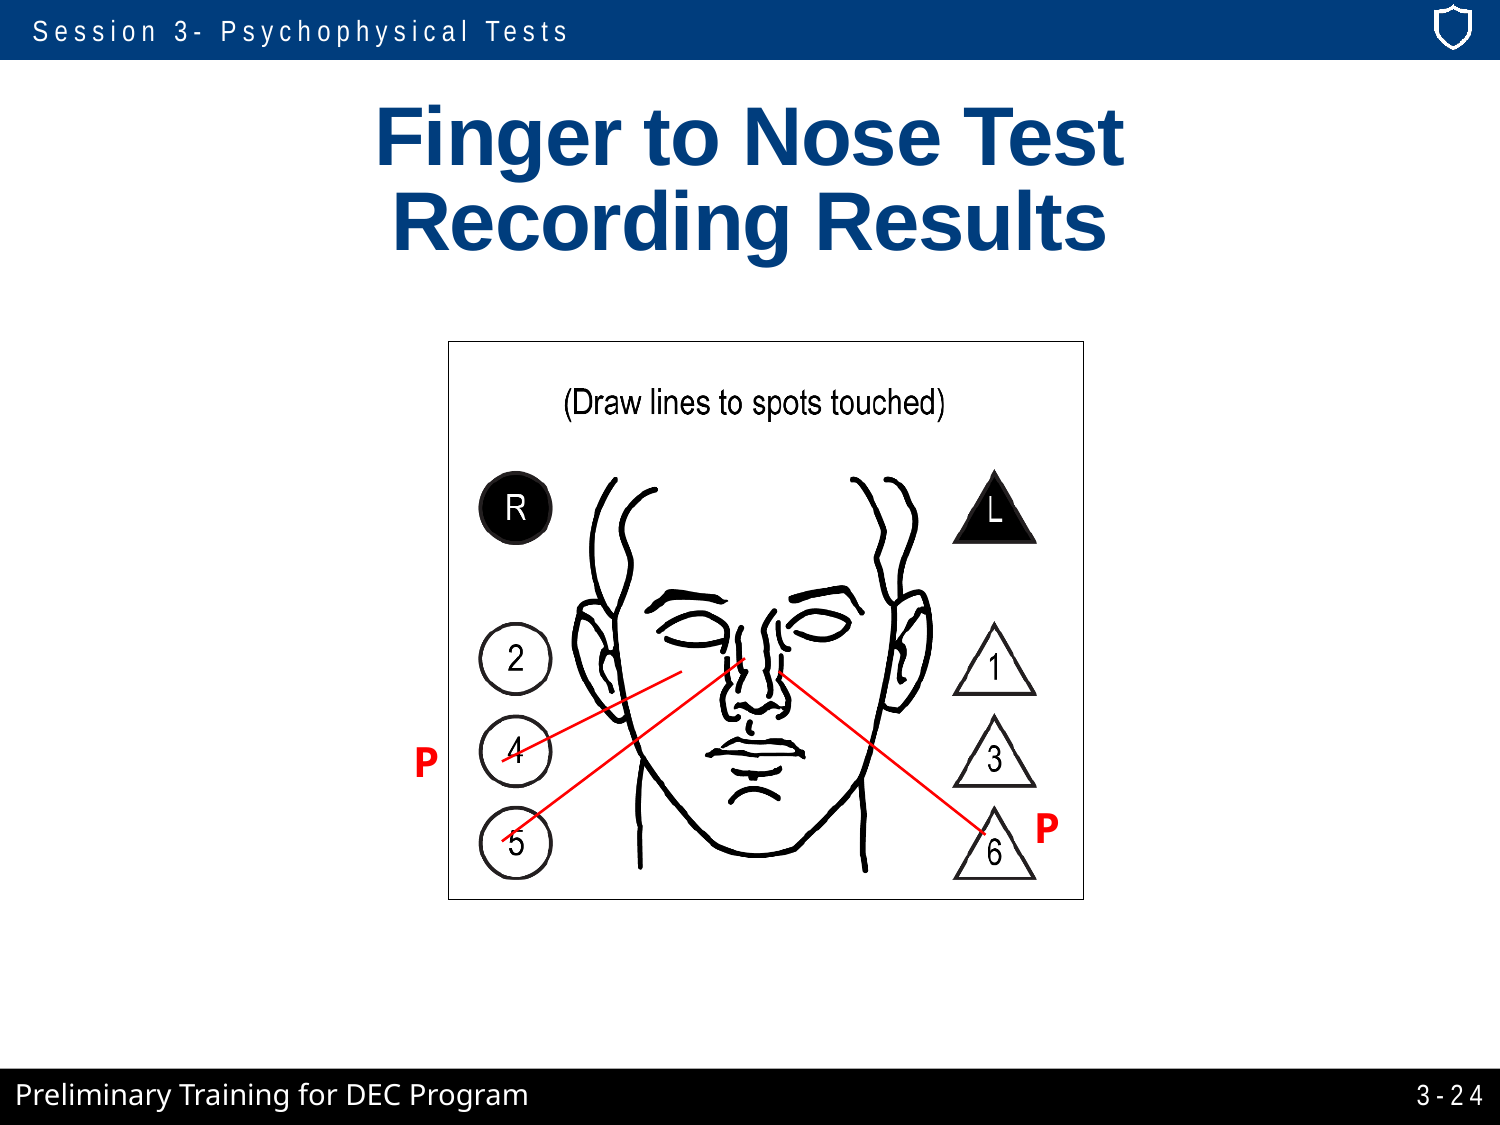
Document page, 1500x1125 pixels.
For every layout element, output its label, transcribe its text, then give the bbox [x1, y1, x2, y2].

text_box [778, 670, 986, 836]
picture [1434, 4, 1472, 50]
slide_number 3-24 [1218, 1063, 1499, 1124]
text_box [501, 657, 746, 842]
text_box P [398, 728, 445, 794]
picture [448, 340, 1085, 901]
text_box Finger to Nose Test Recording Results [50, 90, 1450, 280]
